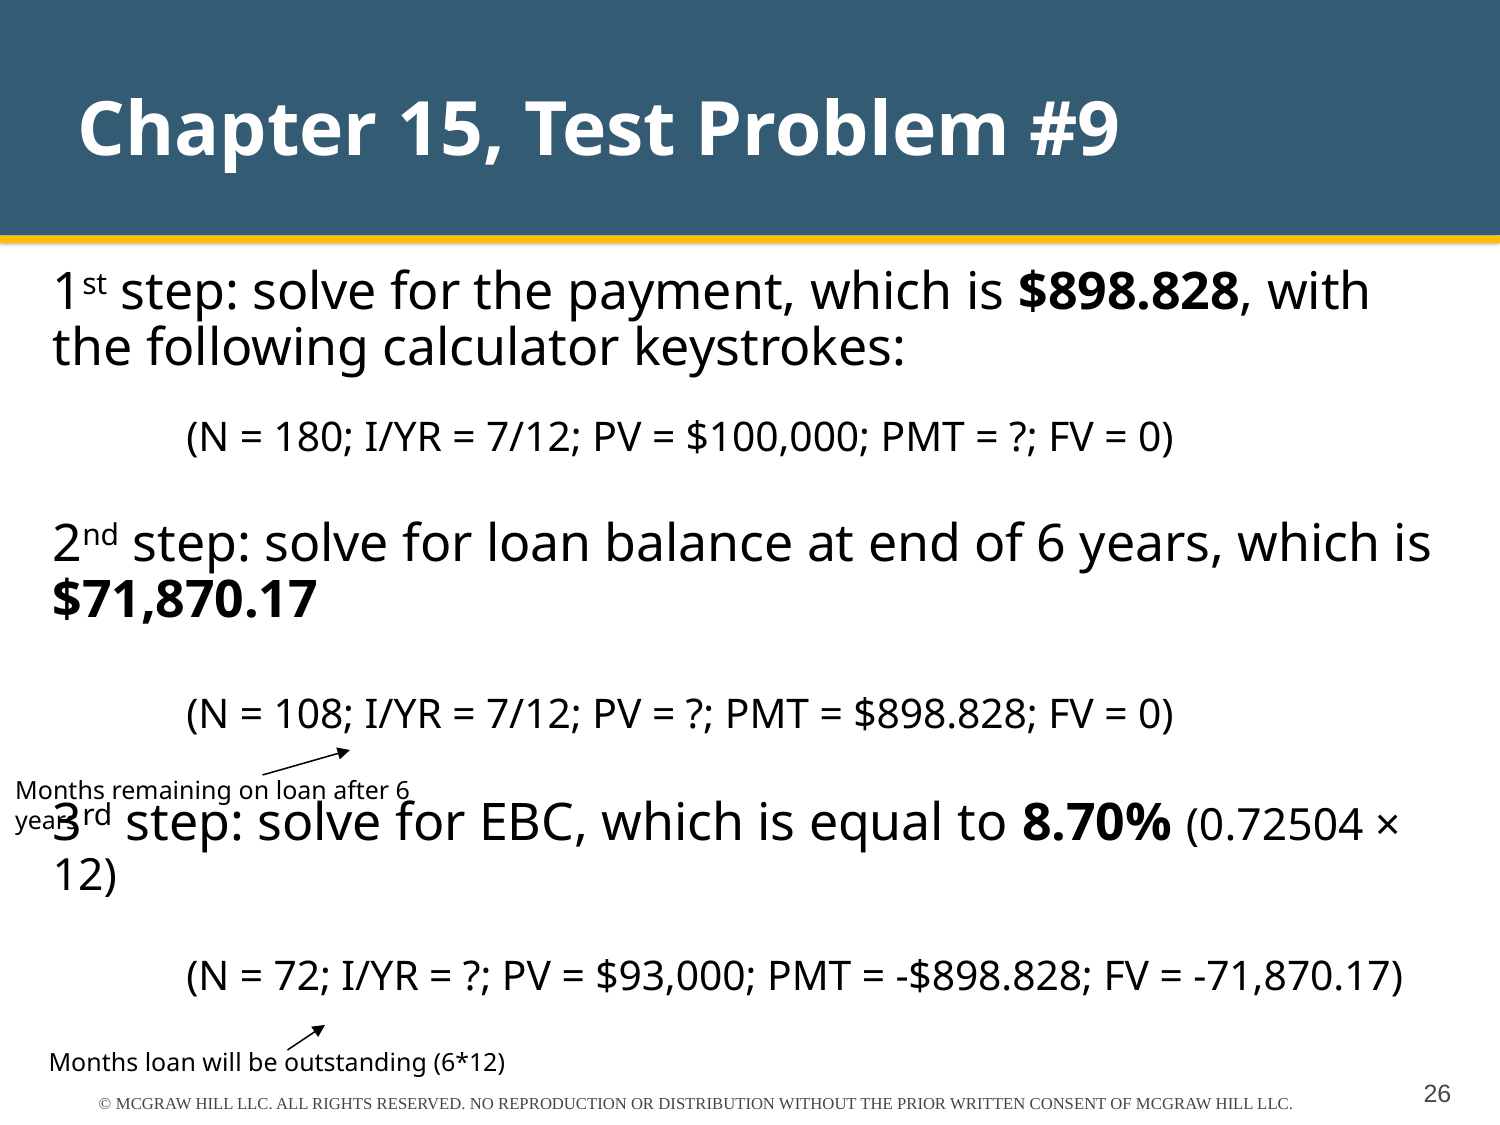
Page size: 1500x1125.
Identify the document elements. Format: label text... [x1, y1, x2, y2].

footer © MCGRAW HILL LLC. ALL RIGHTS RESERVED. NO REPRODUCTION OR DISTRIBUTION WITHOUT THE PRIOR WRITTEN CONSENT OF MCGRAW HILL LLC. [66, 1067, 1328, 1113]
title Chapter 15, Test Problem #9 [62, 24, 1413, 225]
text_box [262, 747, 350, 776]
text_box [287, 1024, 325, 1051]
text_box Months remaining on loan after 6 years [0, 767, 475, 842]
slide_number 26 [1345, 1062, 1467, 1108]
text_box Months loan will be outstanding (6*12) [33, 1039, 534, 1085]
list 1st step: solve for the payment, which is $898.828, with the following calculator keystrokes: (N = 180; I/YR = 7/12; PV = $100,000; PMT = ?; FV = 0) 2nd step: solve for loan balance at end of 6 years, which is $71,870.17 (N = 108; I/YR = 7/12; PV = ?; PMT = $898.828; FV = 0) 3rd step: solve for EBC, which is equal to 8.70% (0.72504 × 12) (N = 72; I/YR = ?; PV = $93,000; PMT = -$898.828; FV = -71,870.17) [43, 249, 1457, 1050]
